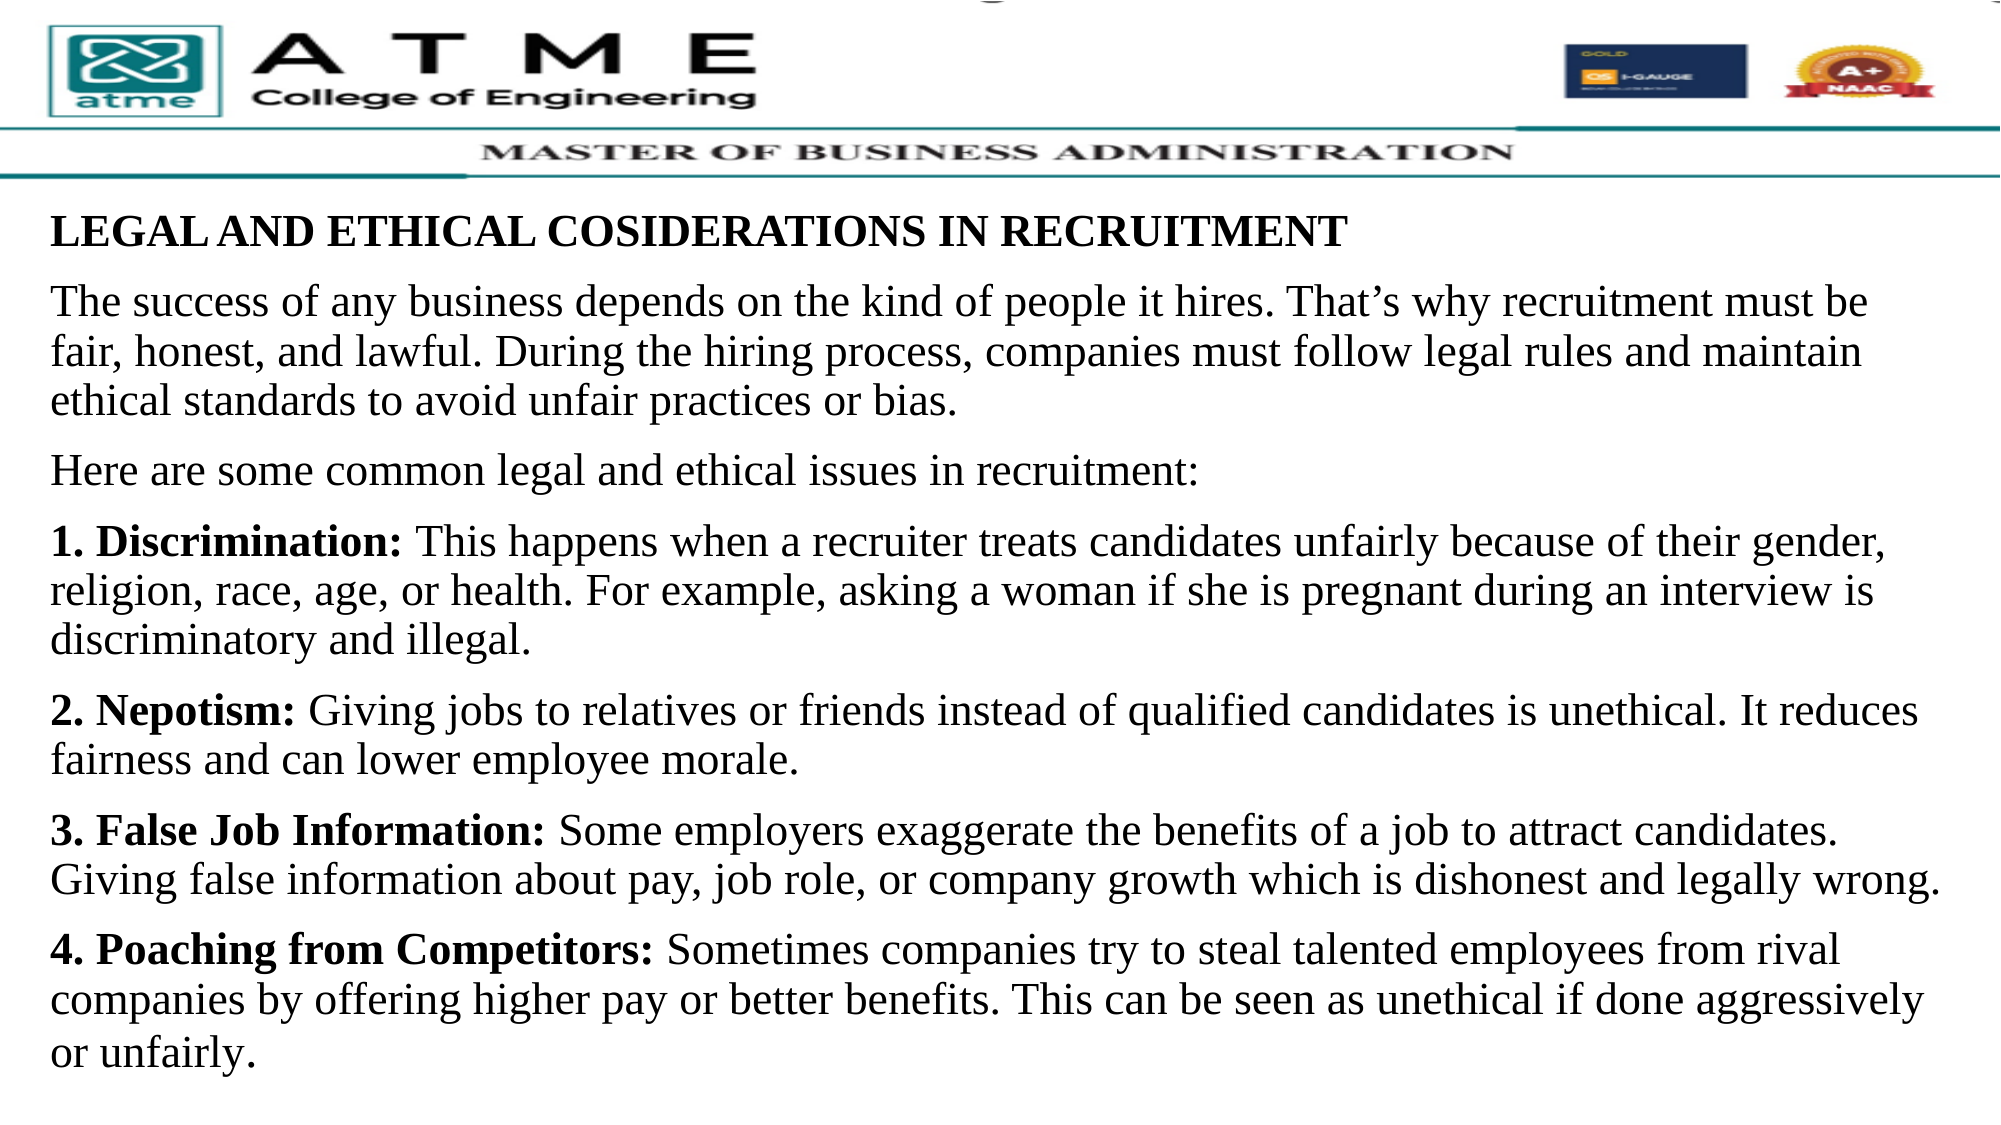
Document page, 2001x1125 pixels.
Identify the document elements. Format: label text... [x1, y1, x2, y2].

list LEGAL AND ETHICAL COSIDERATIONS IN RECRUITMENT The success of any business depends on the kind of people it hires. That’s why recruitment must be fair, honest, and lawful. During the hiring process, companies must follow legal rules and maintain ethical standards to avoid unfair practices or bias. Here are some common legal and ethical issues in recruitment: 1. Discrimination: This happens when a recruiter treats candidates unfairly because of their gender, religion, race, age, or health. For example, asking a woman if she is pregnant during an interview is discriminatory and illegal. 2. Nepotism: Giving jobs to relatives or friends instead of qualified candidates is unethical. It reduces fairness and can lower employee morale. 3. False Job Information: Some employers exaggerate the benefits of a job to attract candidates. Giving false information about pay, job role, or company growth which is dishonest and legally wrong. 4. Poaching from Competitors: Sometimes companies try to steal talented employees from rival companies by offering higher pay or better benefits. This can be seen as unethical if done aggressively or unfairly. [35, 199, 1968, 1108]
picture [0, 1, 2000, 180]
